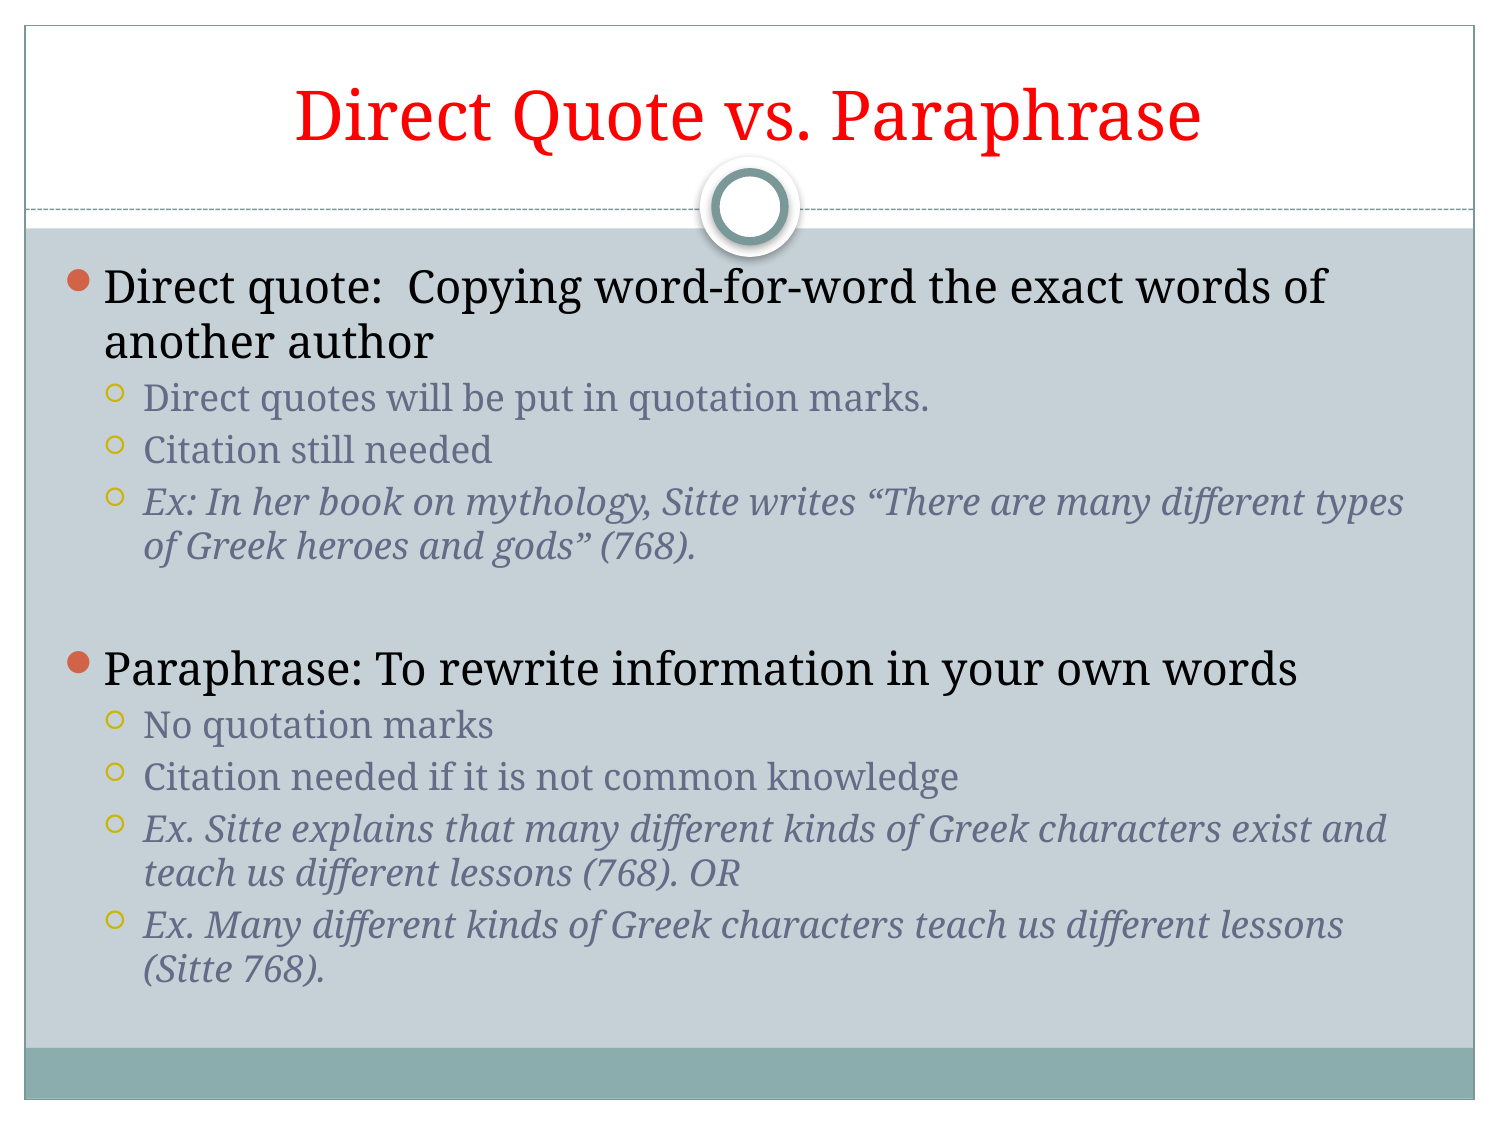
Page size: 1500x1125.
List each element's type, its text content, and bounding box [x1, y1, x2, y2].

list Direct quote: Copying word-for-word the exact words of another author Direct quotes will be put in quotation marks. Citation still needed Ex: In her book on mythology, Sitte writes “There are many different types of Greek heroes and gods” (768). Paraphrase: To rewrite information in your own words No quotation marks Citation needed if it is not common knowledge Ex. Sitte explains that many different kinds of Greek characters exist and teach us different lessons (768). OR Ex. Many different kinds of Greek characters teach us different lessons (Sitte 768). [49, 250, 1445, 1001]
title Direct Quote vs. Paraphrase [49, 37, 1450, 162]
